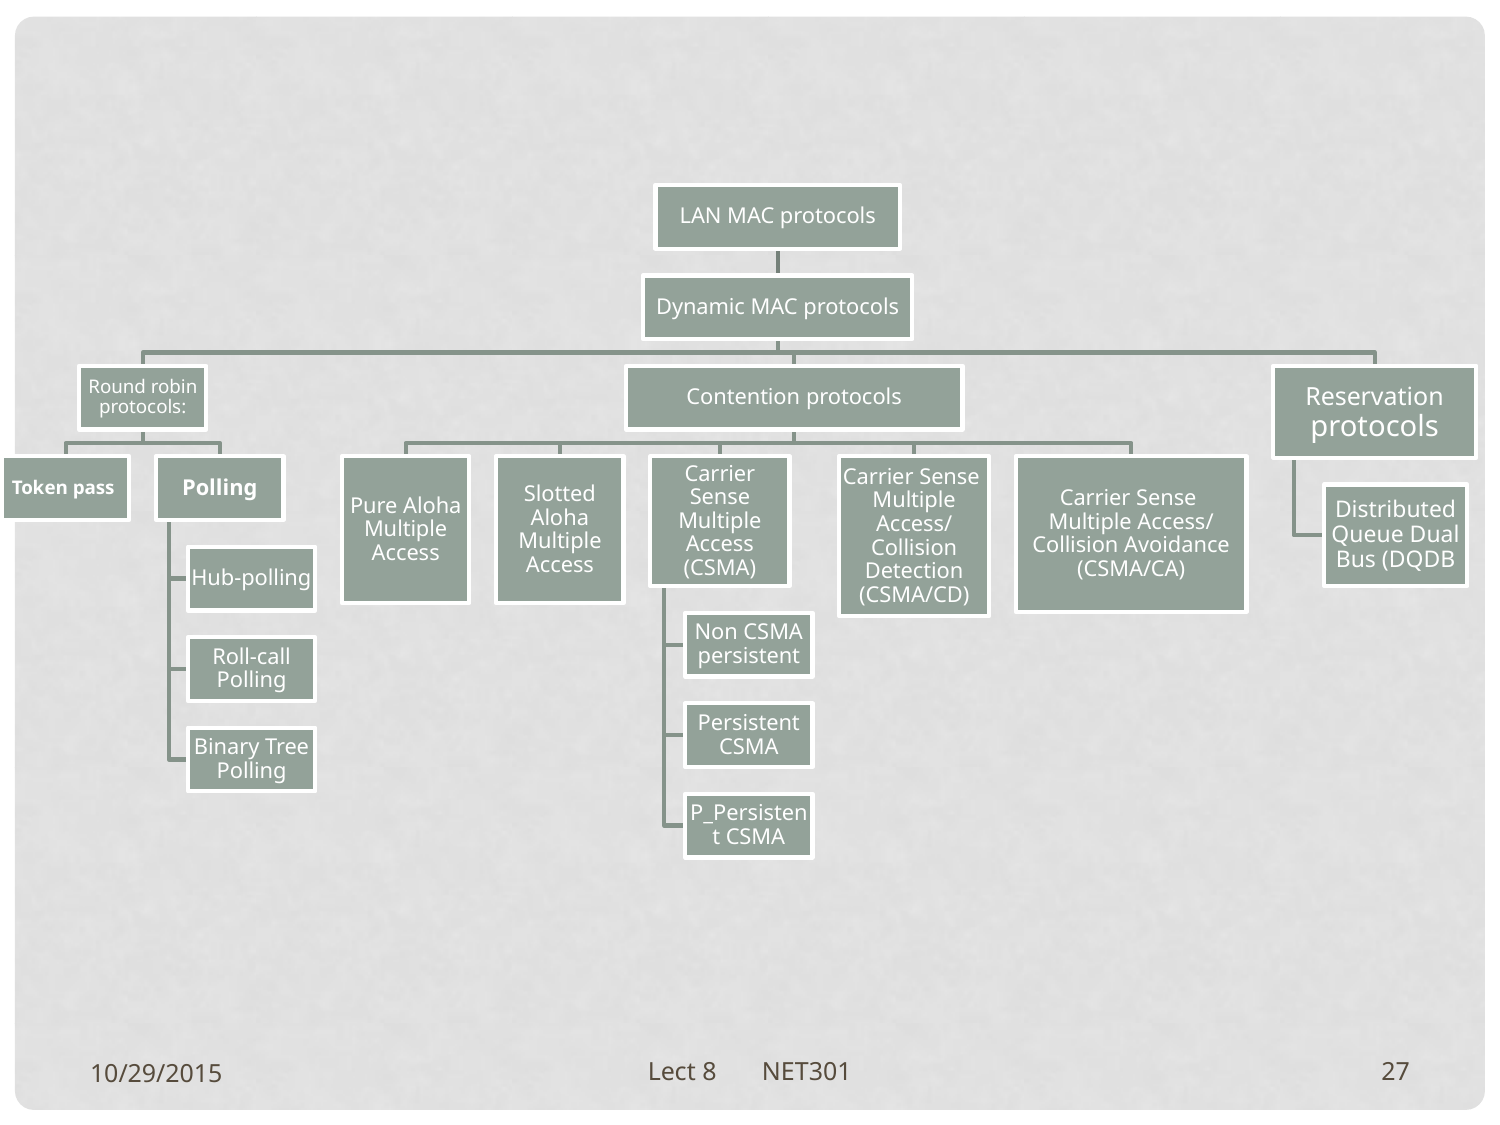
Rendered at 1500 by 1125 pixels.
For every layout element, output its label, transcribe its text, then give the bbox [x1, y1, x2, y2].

slide_number 27 [1074, 1042, 1425, 1103]
footer Lect 8 NET301 [512, 1042, 988, 1103]
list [1, 37, 1477, 1006]
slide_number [75, 1042, 425, 1103]
